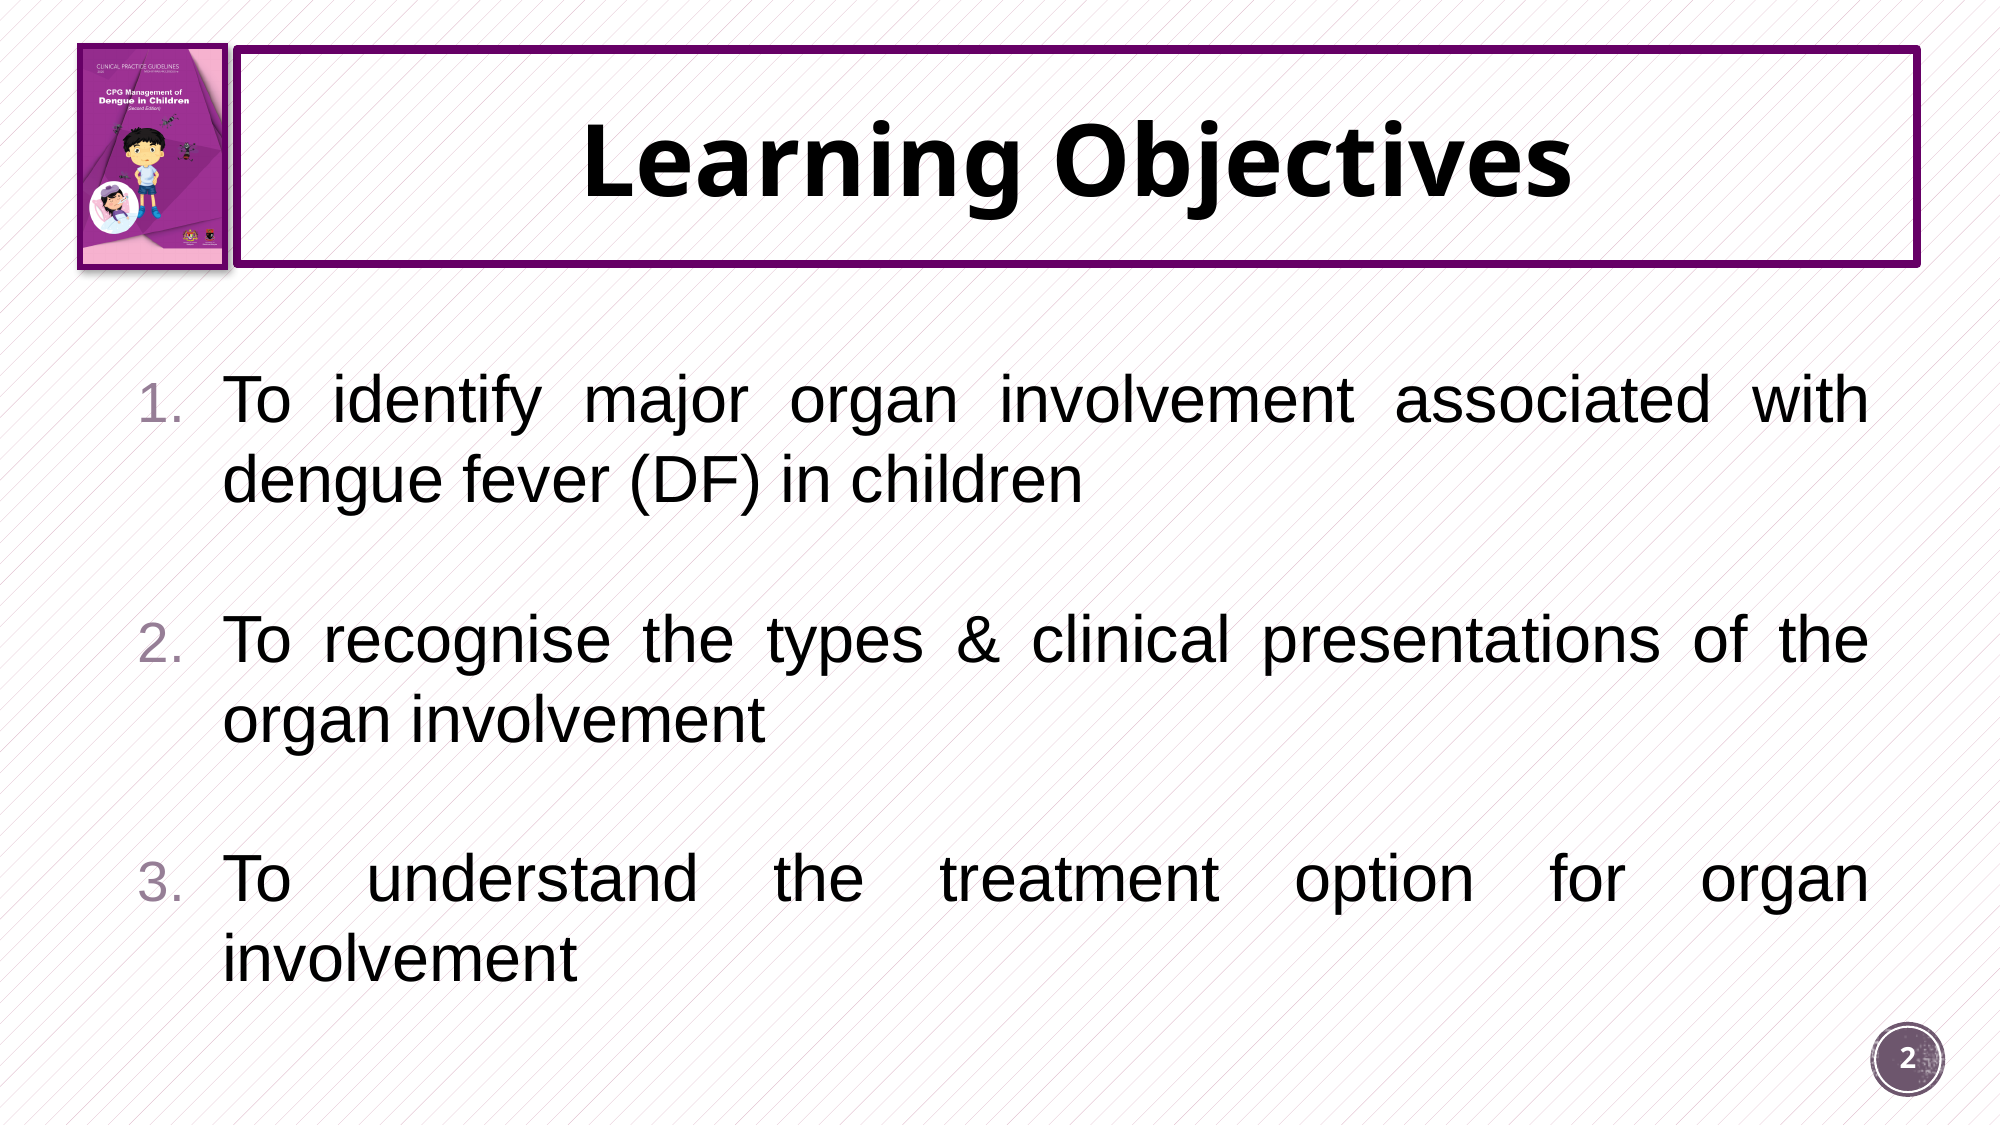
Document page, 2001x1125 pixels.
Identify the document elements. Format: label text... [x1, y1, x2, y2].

text_box Learning Objectives [237, 49, 1918, 264]
list To identify major organ involvement associated with dengue fever (DF) in children To recognise the types & clinical presentations of the organ involvement To understand the treatment option for organ involvement [122, 348, 1888, 1013]
picture [83, 49, 222, 264]
slide_number 2 [1855, 1028, 1961, 1089]
